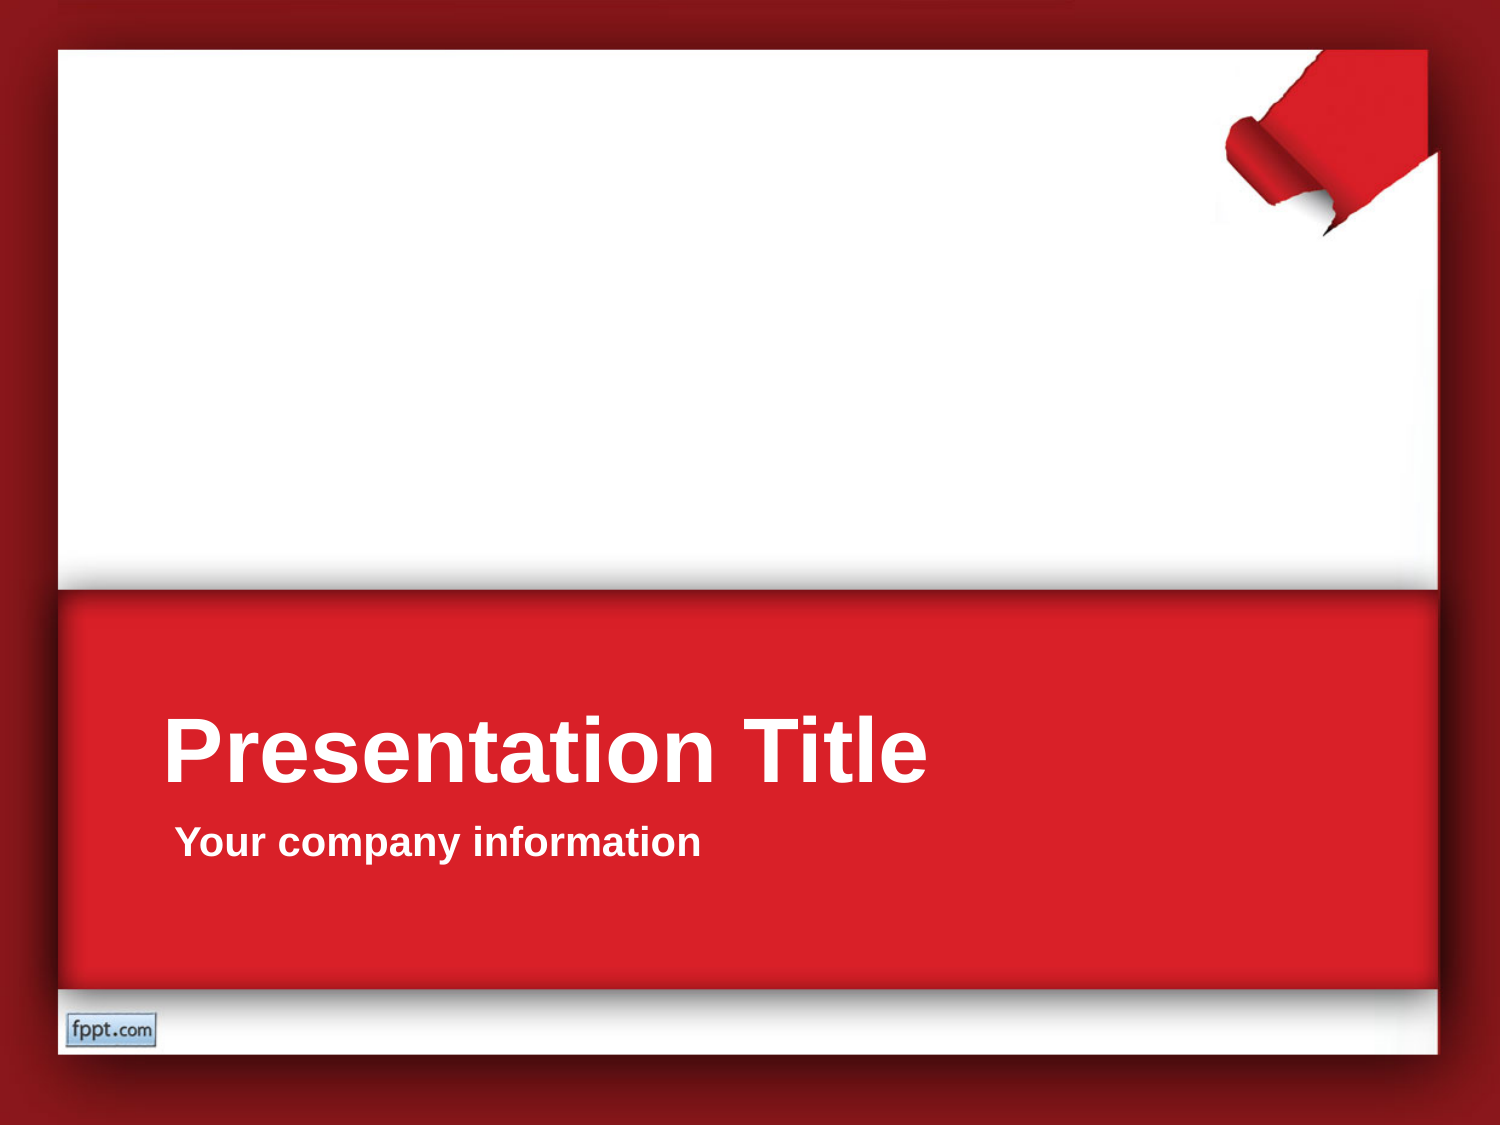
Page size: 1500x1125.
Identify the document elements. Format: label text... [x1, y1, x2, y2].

picture [0, 0, 1500, 1125]
title Presentation Title [147, 692, 1010, 799]
text_box Your company information [159, 786, 1022, 894]
